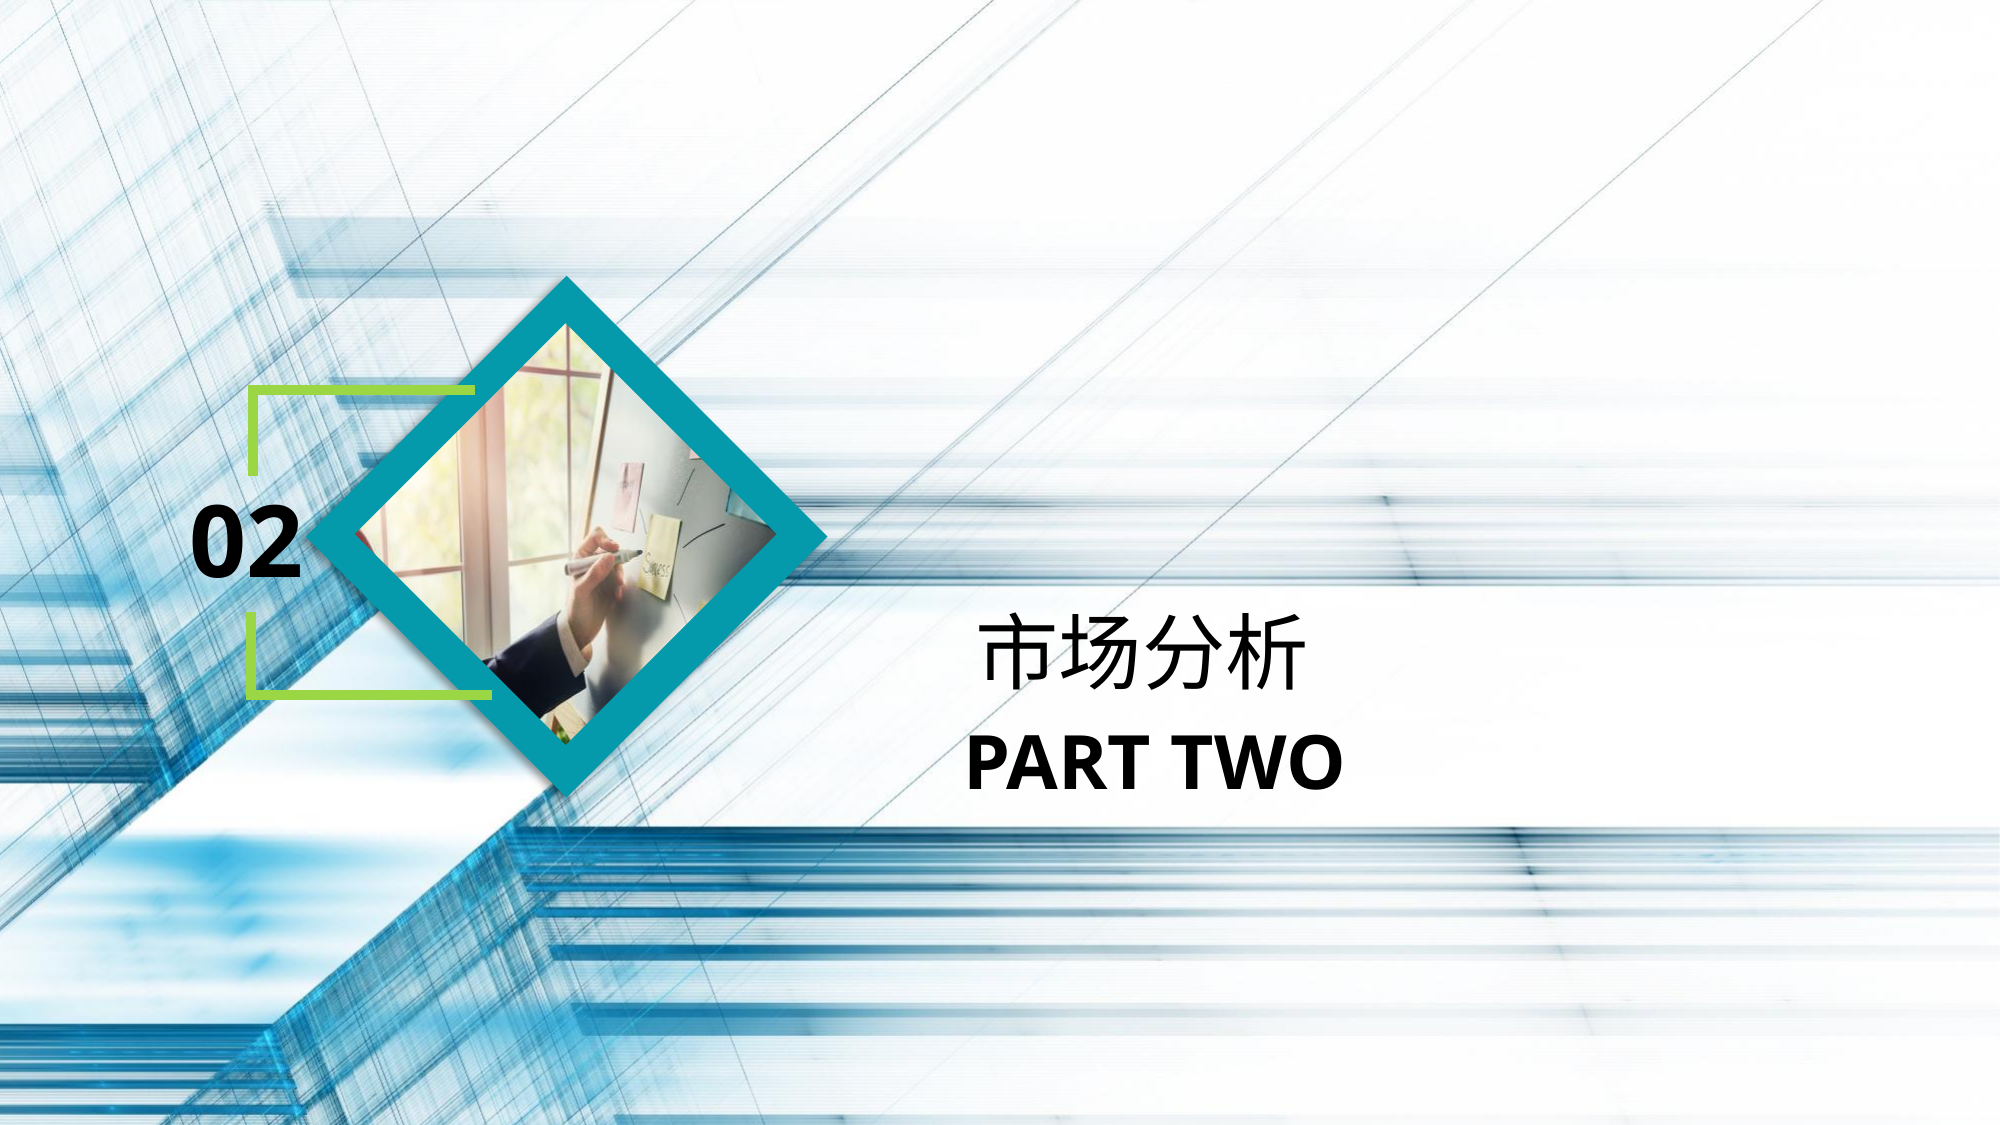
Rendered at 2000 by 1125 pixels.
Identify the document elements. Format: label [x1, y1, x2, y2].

picture [0, 0, 2000, 1125]
text_box [305, 275, 828, 798]
text_box [827, 592, 1458, 814]
